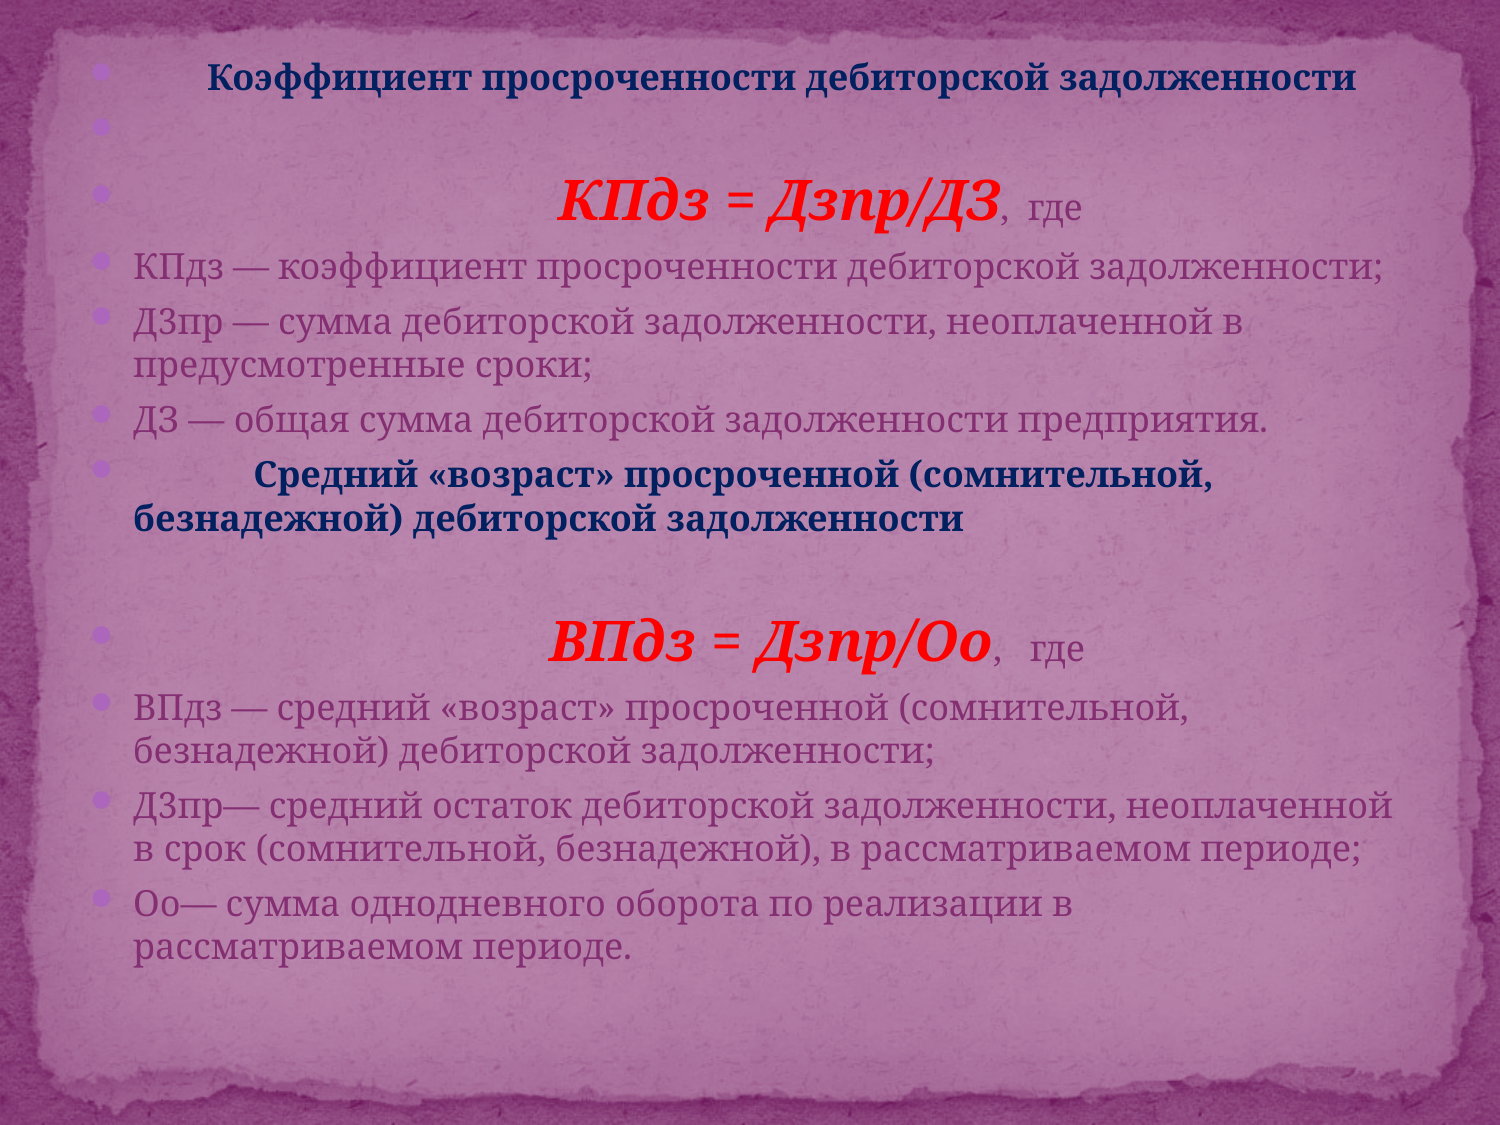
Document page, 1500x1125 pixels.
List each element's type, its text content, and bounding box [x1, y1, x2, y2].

list Коэффициент просроченности дебиторской задолженности КПдз = Дзпр/ДЗ, где КПдз — коэффициент просроченности дебиторской задолженности; Д3пр — сумма дебиторской задолженности, неоплаченной в предусмотренные сроки; ДЗ — общая сумма дебиторской задолженности предприятия. Средний «возраст» просроченной (сомнительной, безнадежной) дебиторской задолженности ВПдз = Дзпр/Оо, где ВПдз — средний «возраст» просроченной (сомнительной, безнадежной) дебиторской задолженности; Д3пр— средний остаток дебиторской задолженности, неоплаченной в срок (сомнительной, безнадежной), в рассматриваемом периоде; Оо— сумма однодневного оборота по реализации в рассматриваемом периоде. [74, 46, 1426, 1067]
